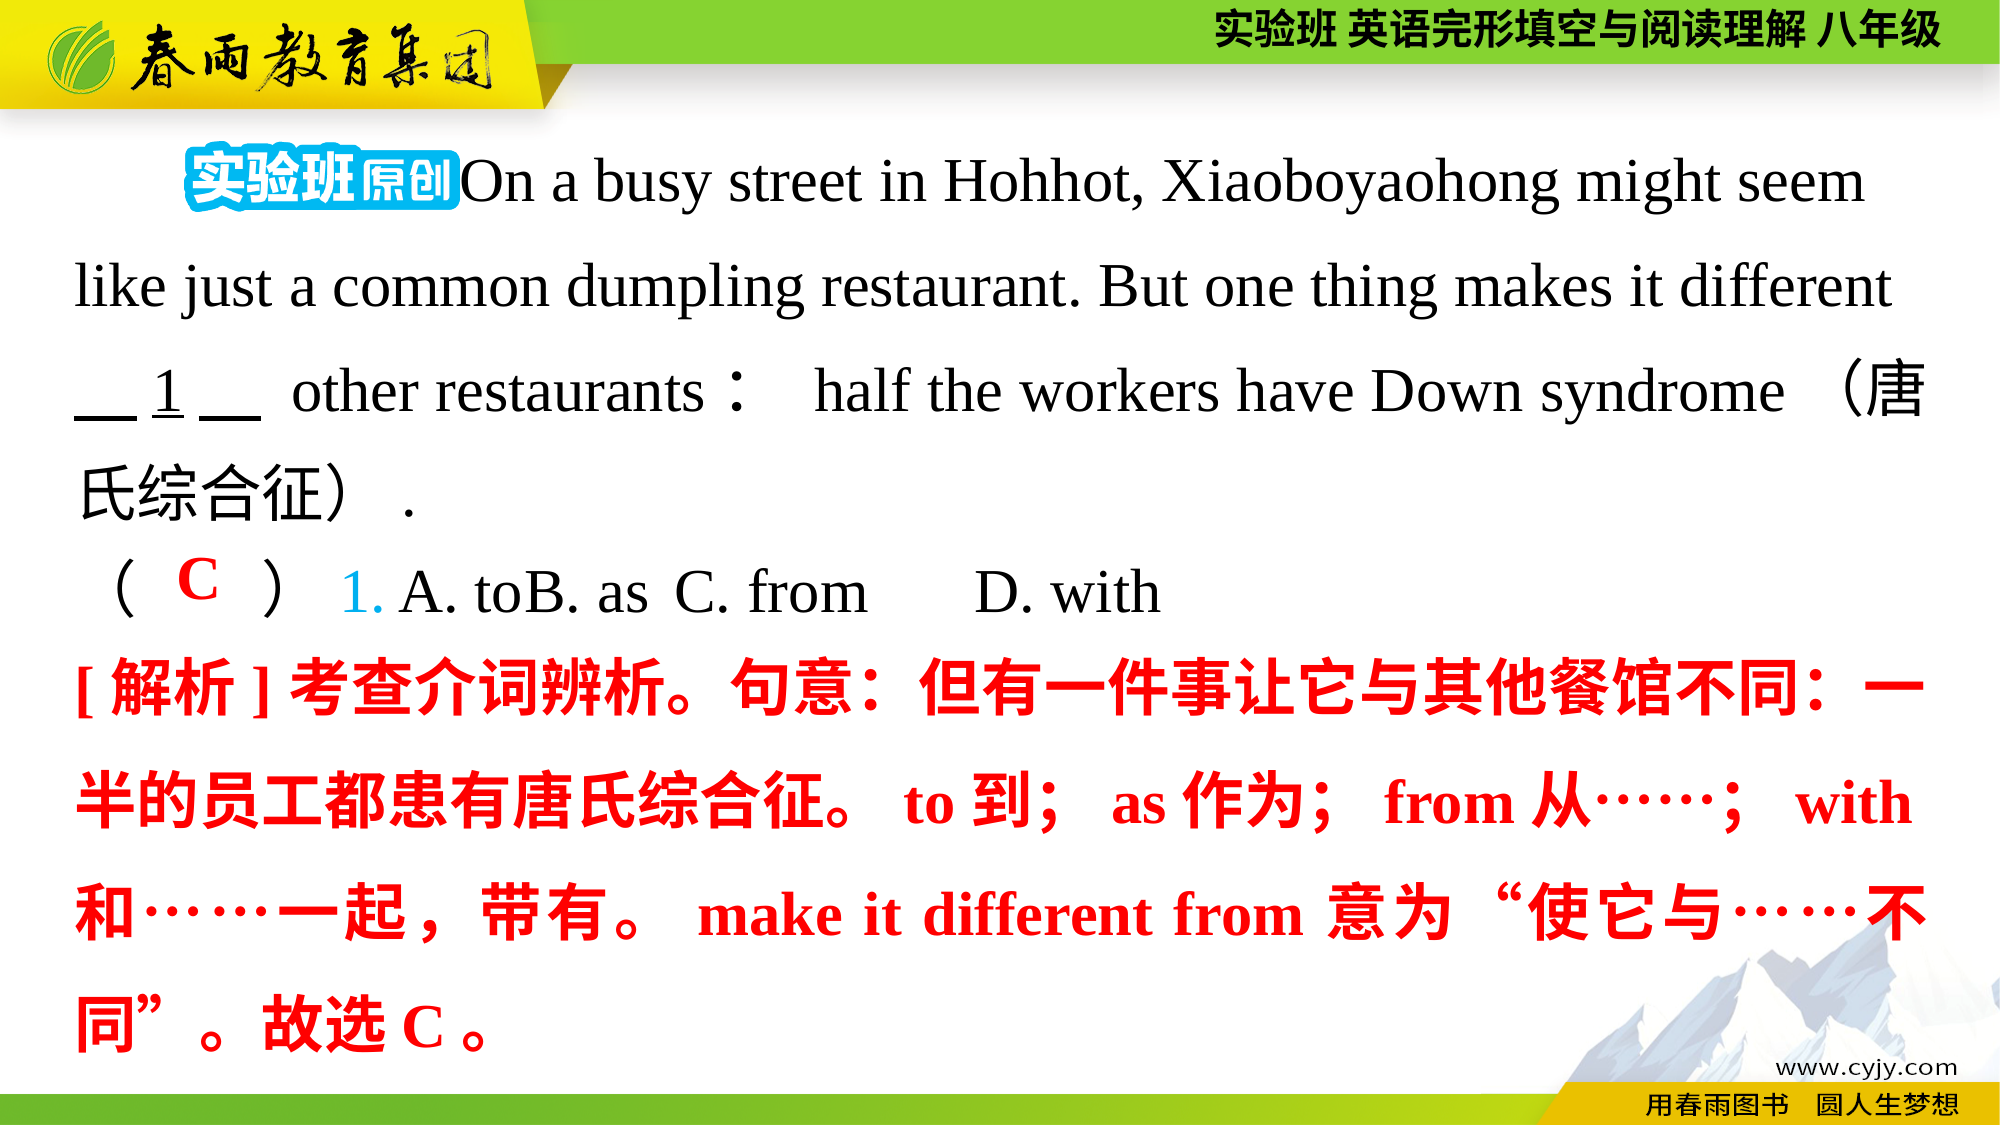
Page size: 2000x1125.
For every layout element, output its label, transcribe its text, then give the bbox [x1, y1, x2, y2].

text_box （ ）1. A. to B. as C. from D. with [59, 504, 1944, 603]
picture [0, 0, 2000, 1125]
text_box [解析]考查介词辨析。句意：但有一件事让它与其他餐馆不同：一半的员工都患有唐氏综合征。to到；as作为；from从……；with和……一起，带有。make it different from意为“使它与……不同”。故选C。 [59, 603, 1944, 1068]
text_box C [161, 529, 237, 603]
list On a busy street in Hohhot, Xiaoboyaohong might seem like just a common dumpling restaurant. But one thing makes it different 1 other restaurants： half the workers have Down syndrome（唐氏综合征）. [59, 101, 1944, 504]
